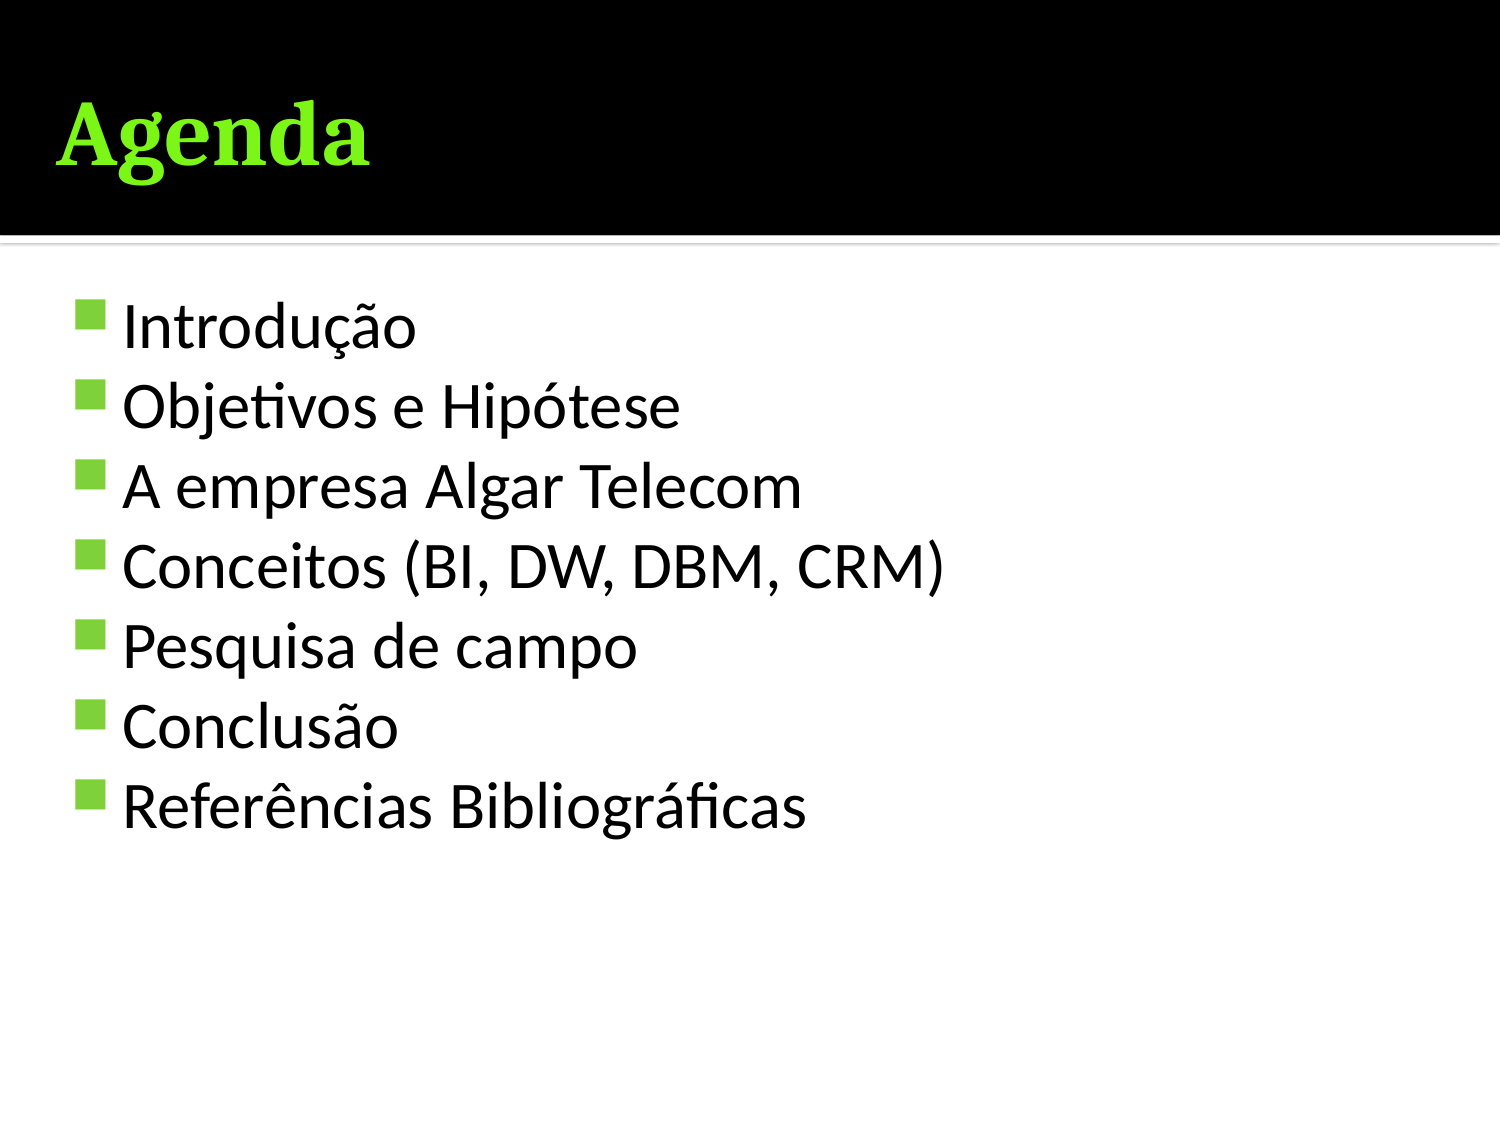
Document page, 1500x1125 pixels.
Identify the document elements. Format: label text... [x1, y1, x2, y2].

list Introdução Objetivos e Hipótese A empresa Algar Telecom Conceitos (BI, DW, DBM, CRM) Pesquisa de campo Conclusão Referências Bibliográficas [41, 267, 1459, 1094]
title Agenda [41, 25, 1459, 231]
